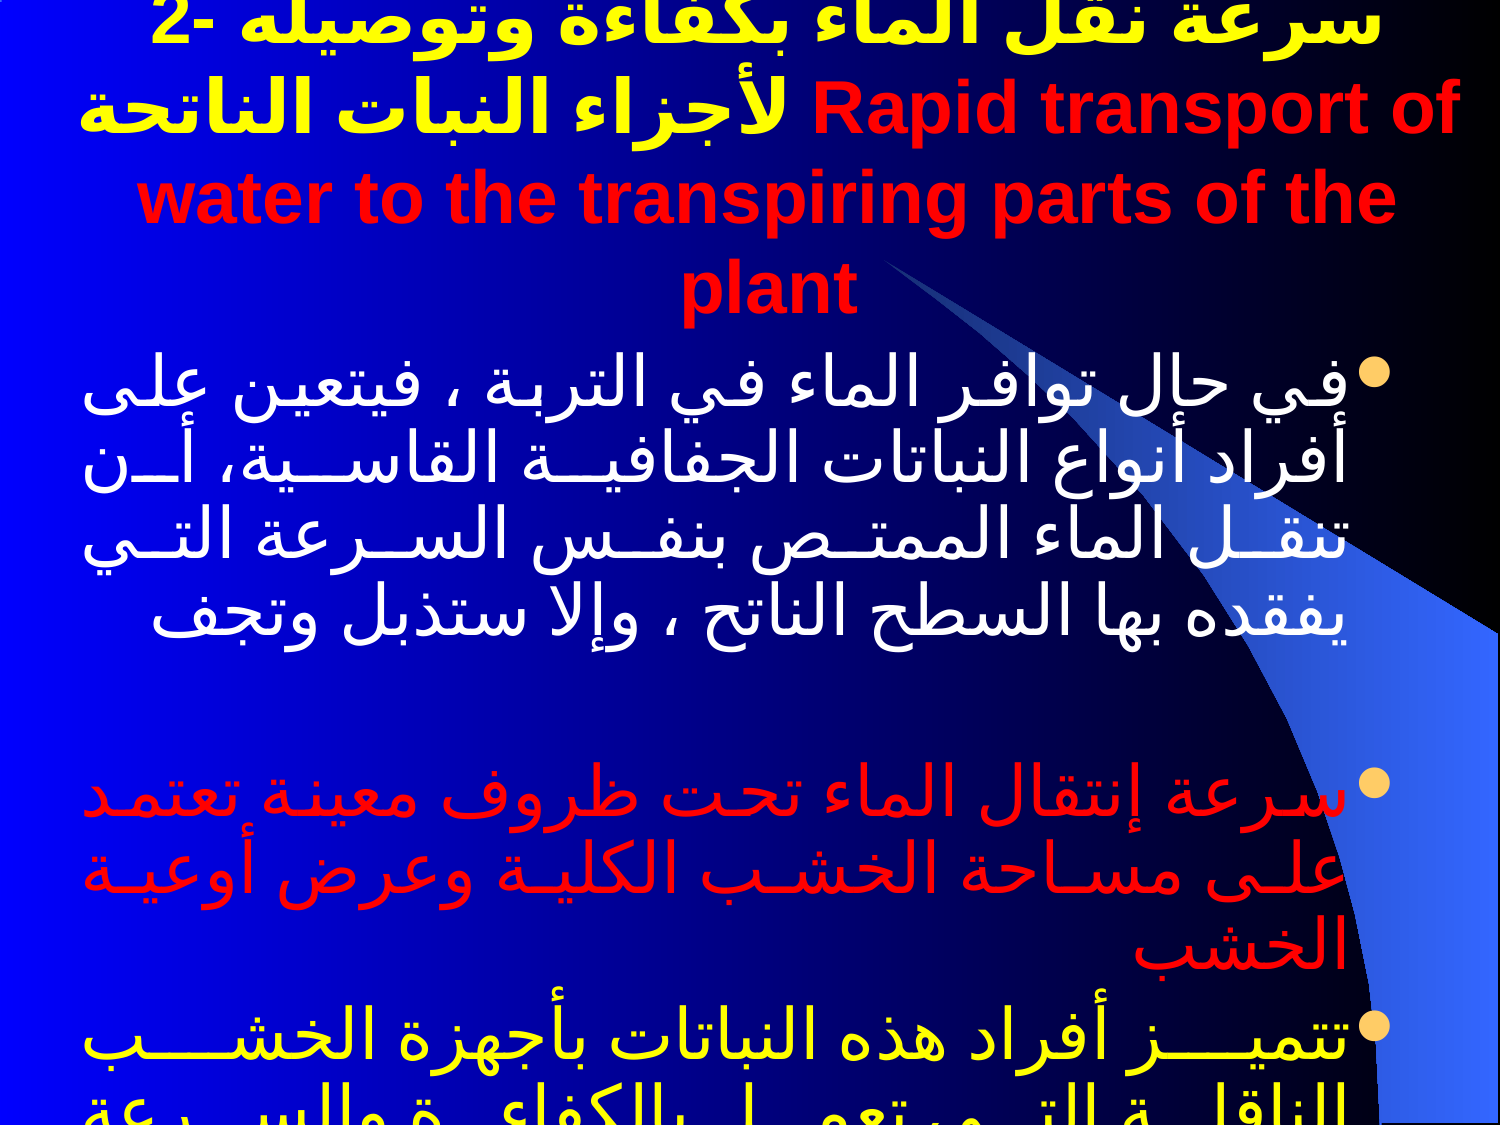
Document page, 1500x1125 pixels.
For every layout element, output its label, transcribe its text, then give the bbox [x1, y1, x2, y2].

list في حال توافر الماء في التربة ، فيتعين على أفراد أنواع النباتات الجفافية القاسية، أن تنقل الماء الممتص بنفس السرعة التي يفقده بها السطح الناتح ، وإلا ستذبل وتجف سرعة إنتقال الماء تحت ظروف معينة تعتمد على مساحة الخشب الكلية وعرض أوعية الخشب تتميز أفراد هذه النباتات بأجهزة الخشب الناقلة التي تعمل بالكفاءة والسرعة المطلوبتين لتوصيل الماء الممتص إلى أجزاء النبات الناتحة. [49, 337, 1438, 1088]
title 2- سرعة نقل الماء بكفاءة وتوصيله لأجزاء النبات الناتحة Rapid transport of water to the transpiring parts of the plant [37, 99, 1500, 288]
